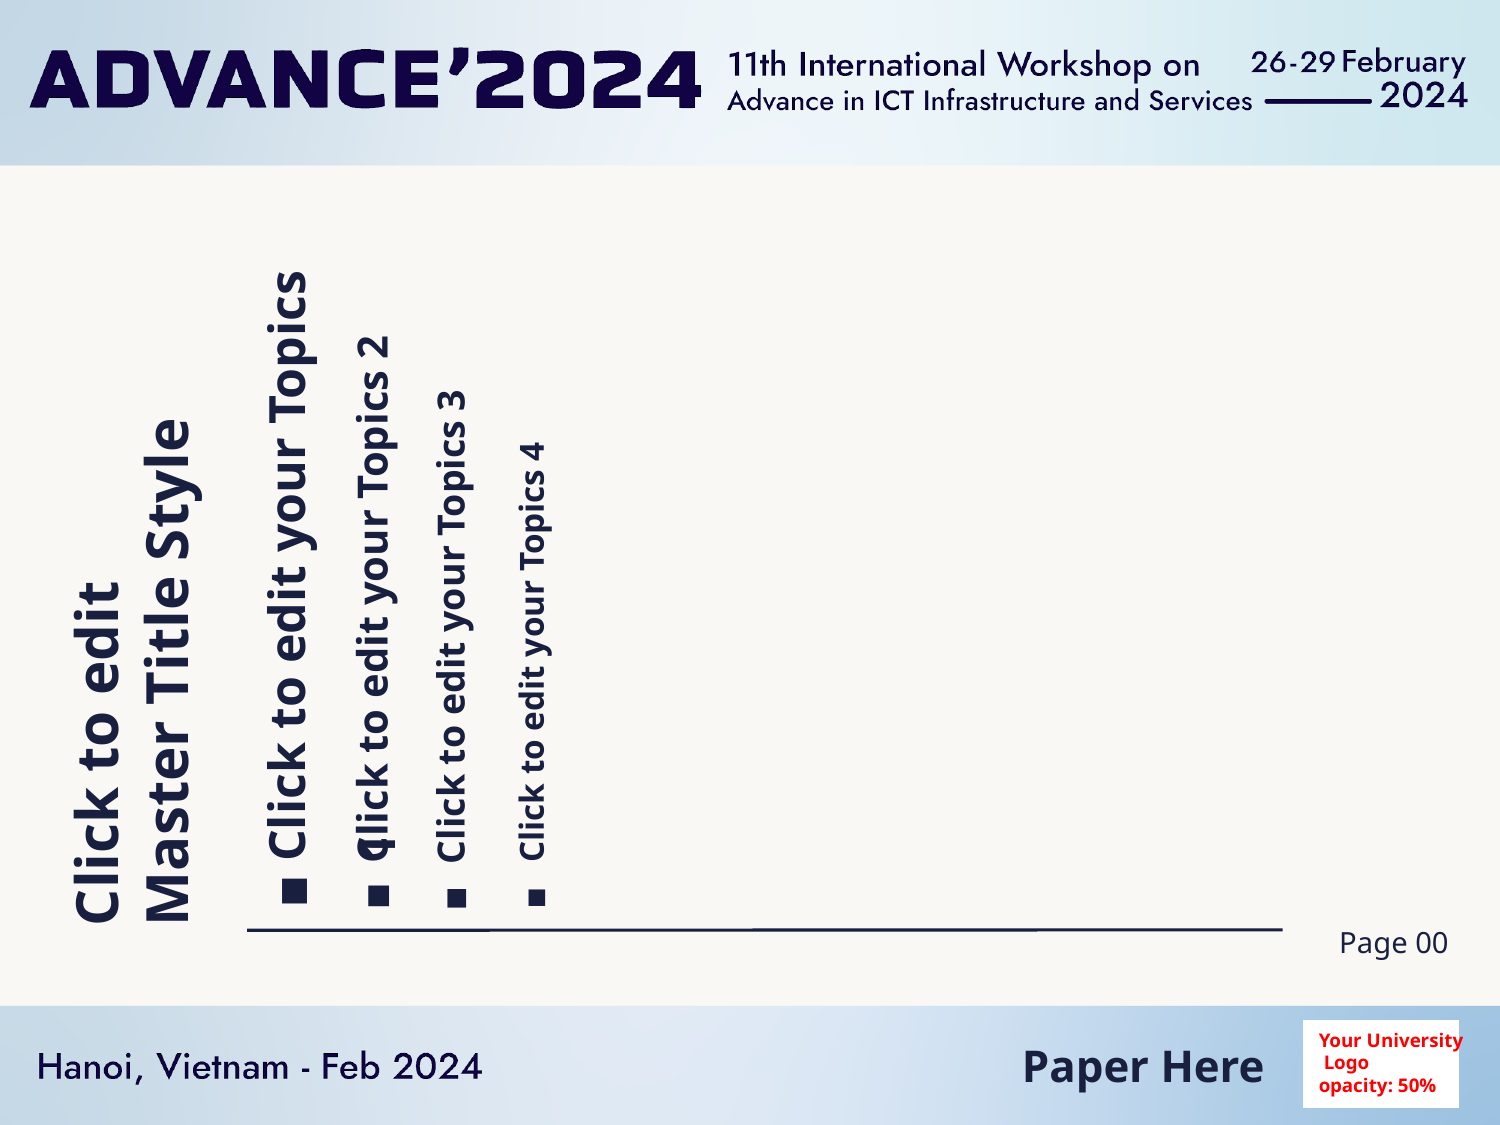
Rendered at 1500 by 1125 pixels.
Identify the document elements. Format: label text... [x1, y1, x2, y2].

text_box Click to edit your Topics 3 [397, 252, 480, 926]
text_box Click to edit Master Title Style [52, 377, 208, 942]
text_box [1303, 1020, 1479, 1107]
text_box Click to edit your Topics 1 [217, 249, 413, 924]
picture [0, 0, 1500, 1125]
text_box Click to edit your Topics 2 [313, 251, 404, 926]
text_box Page 00 [1324, 917, 1485, 968]
text_box Click to edit your Topics 4 [483, 250, 558, 925]
text_box Paper Here [520, 1030, 1280, 1099]
